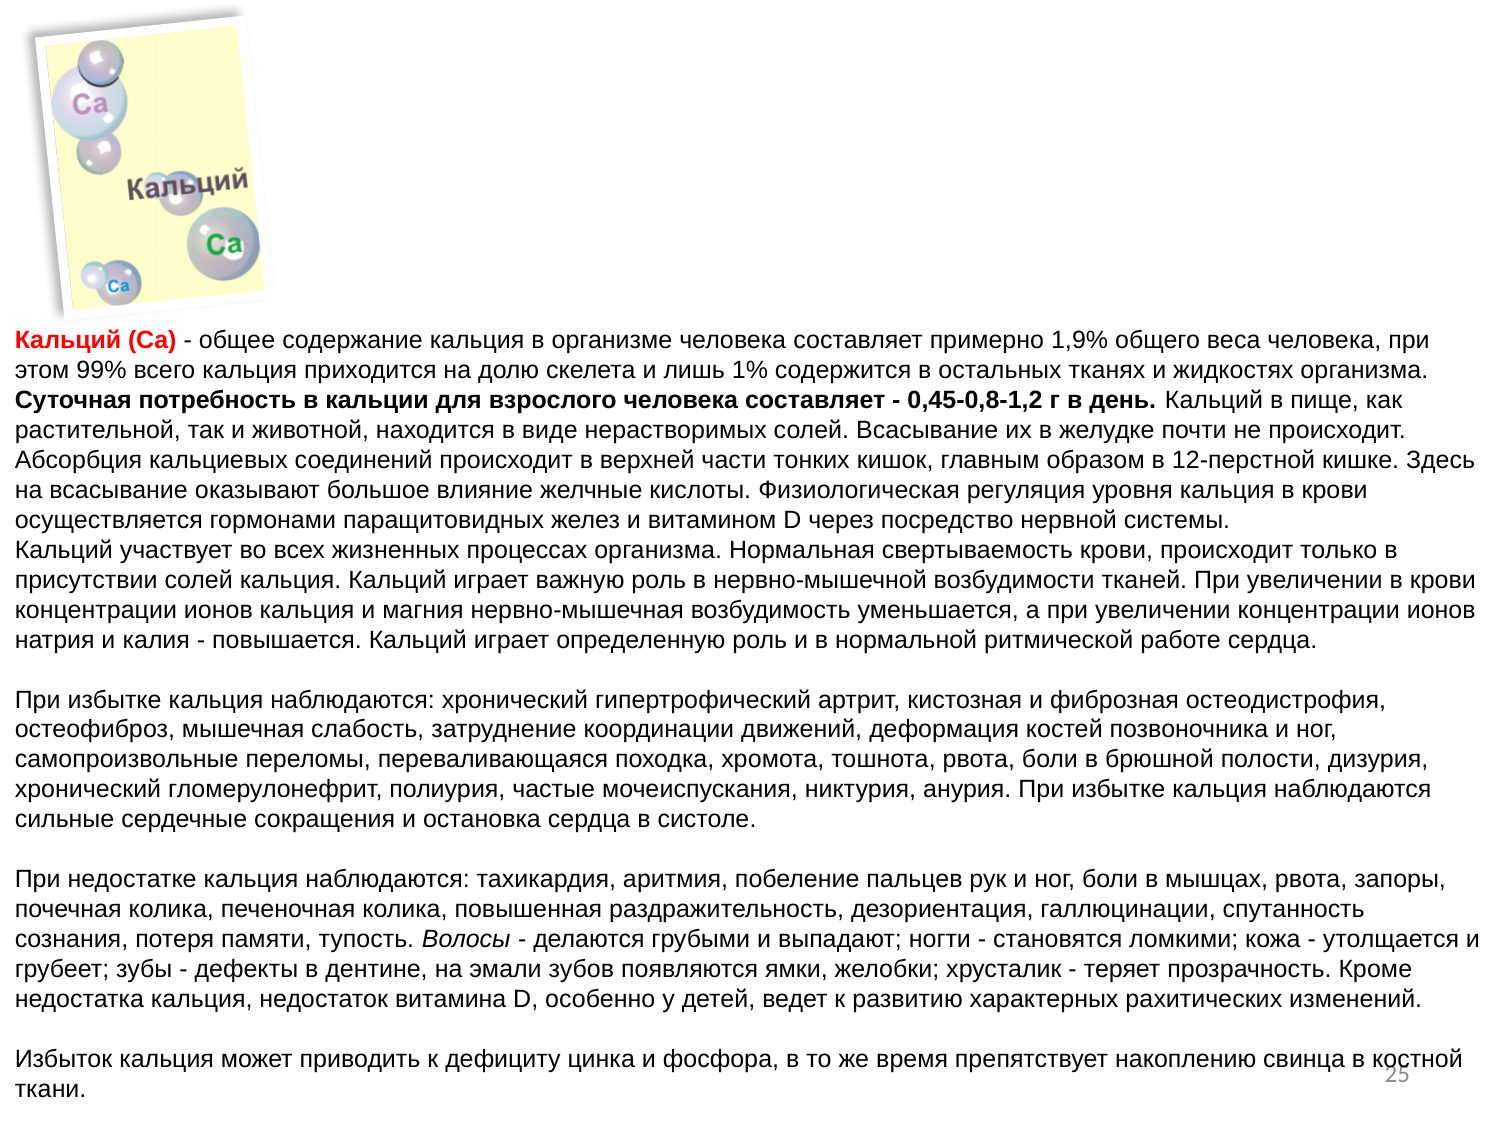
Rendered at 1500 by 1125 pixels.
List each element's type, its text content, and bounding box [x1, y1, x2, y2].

text_box Кальций (Ca) - общее содержание кальция в организме человека составляет примерно 1,9% общего веса человека, при этом 99% всего кальция приходится на долю скелета и лишь 1% содержится в остальных тканях и жидкостях организма. Суточная потребность в кальции для взрослого человека составляет - 0,45-0,8-1,2 г в день. Кальций в пище, как растительной, так и животной, находится в виде нерастворимых солей. Всасывание их в желудке почти не происходит. Абсорбция кальциевых соединений происходит в верхней части тонких кишок, главным образом в 12-перстной кишке. Здесь на всасывание оказывают большое влияние желчные кислоты. Физиологическая регуляция уровня кальция в крови осуществляется гормонами паращитовидных желез и витамином D через посредство нервной системы. Кальций участвует во всех жизненных процессах организма. Нормальная свертываемость крови, происходит только в присутствии солей кальция. Кальций играет важную роль в нервно-мышечной возбудимости тканей. При увеличении в крови концентрации ионов кальция и магния нервно-мышечная возбудимость уменьшается, а при увеличении концентрации ионов натрия и калия - повышается. Кальций играет определенную роль и в нормальной ритмической работе сердца. При избытке кальция наблюдаются: хронический гипертрофический артрит, кистозная и фиброзная остеодистрофия, остеофиброз, мышечная слабость, затруднение координации движений, деформация костей позвоночника и ног, самопроизвольные переломы, переваливающаяся походка, хромота, тошнота, рвота, боли в брюшной полости, дизурия, хронический гломерулонефрит, полиурия, частые мочеиспускания, никтурия, анурия. При избытке кальция наблюдаются сильные сердечные сокращения и остановка сердца в систоле. При недостатке кальция наблюдаются: тахикардия, аритмия, побеление пальцев рук и ног, боли в мышцах, рвота, запоры, почечная колика, печеночная колика, повышенная раздражительность, дезориентация, галлюцинации, спутанность сознания, потеря памяти, тупость. Волосы - делаются грубыми и выпадают; ногти - становятся ломкими; кожа - утолщается и грубеет; зубы - дефекты в дентине, на эмали зубов появляются ямки, желобки; хрусталик - теряет прозрачность. Кроме недостатка кальция, недостаток витамина D, особенно у детей, ведет к развитию характерных рахитических изменений. Избыток кальция может приводить к дефициту цинка и фосфора, в то же время препятствует накоплению свинца в костной ткани. [0, 316, 1500, 1125]
picture [46, 27, 264, 309]
